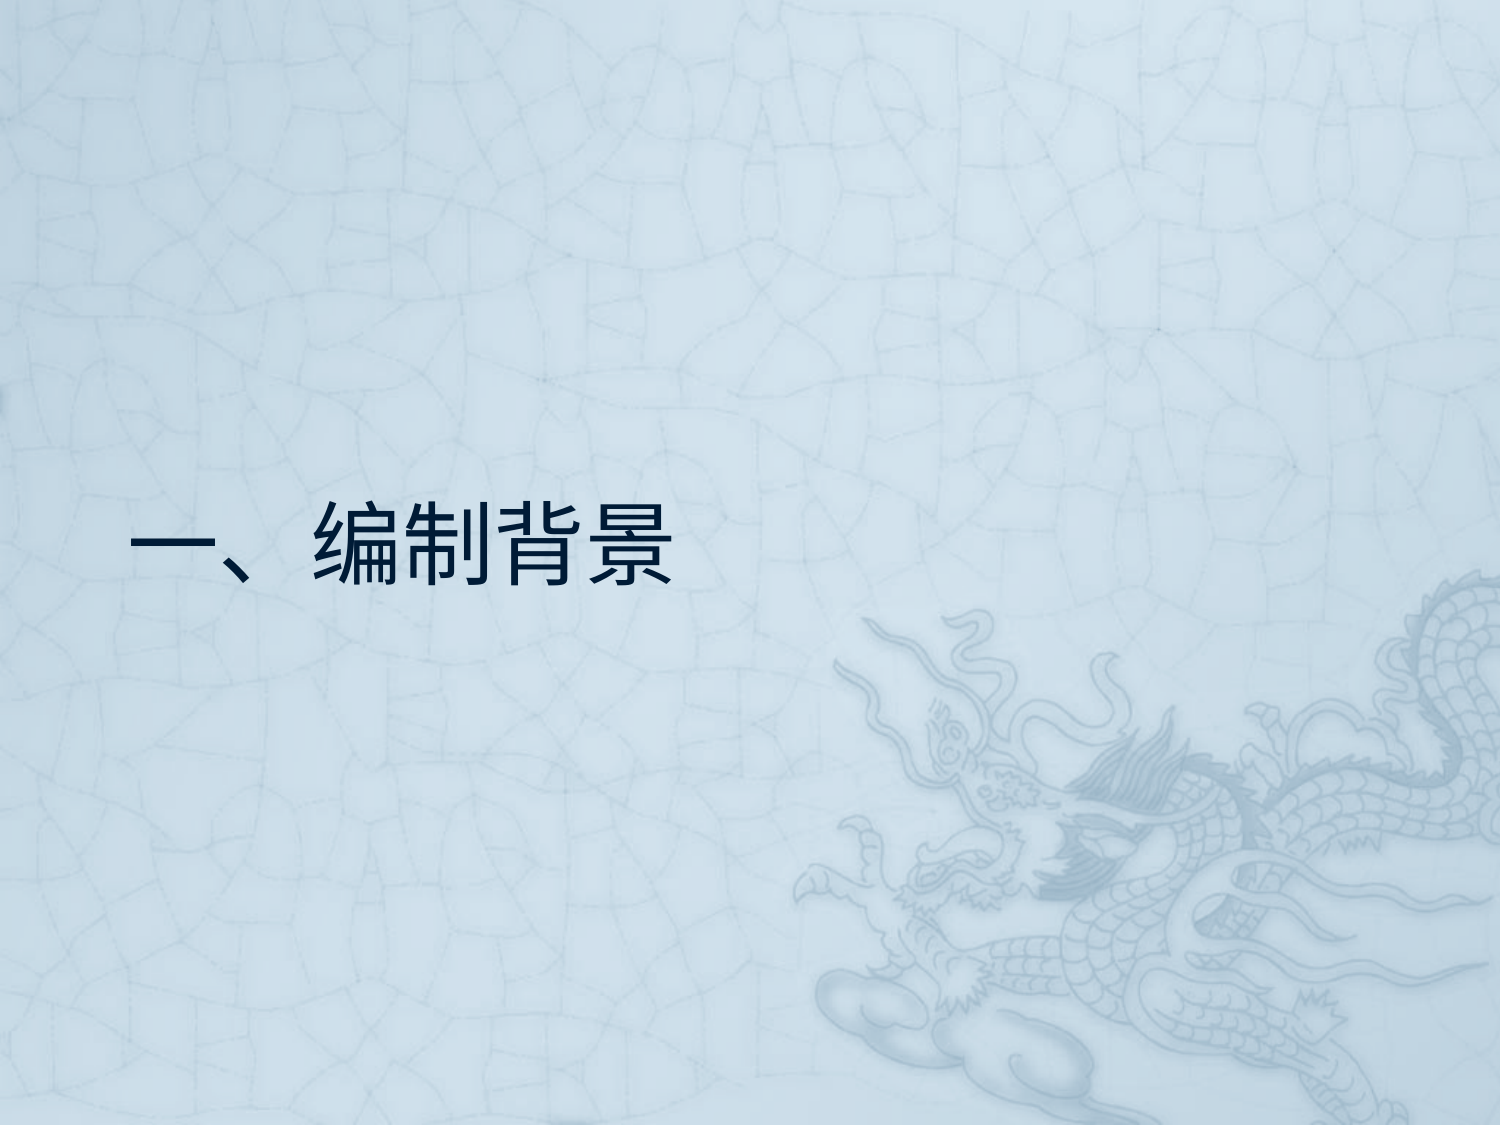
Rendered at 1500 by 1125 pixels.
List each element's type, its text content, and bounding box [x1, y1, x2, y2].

title 一、编制背景 [112, 479, 1388, 704]
